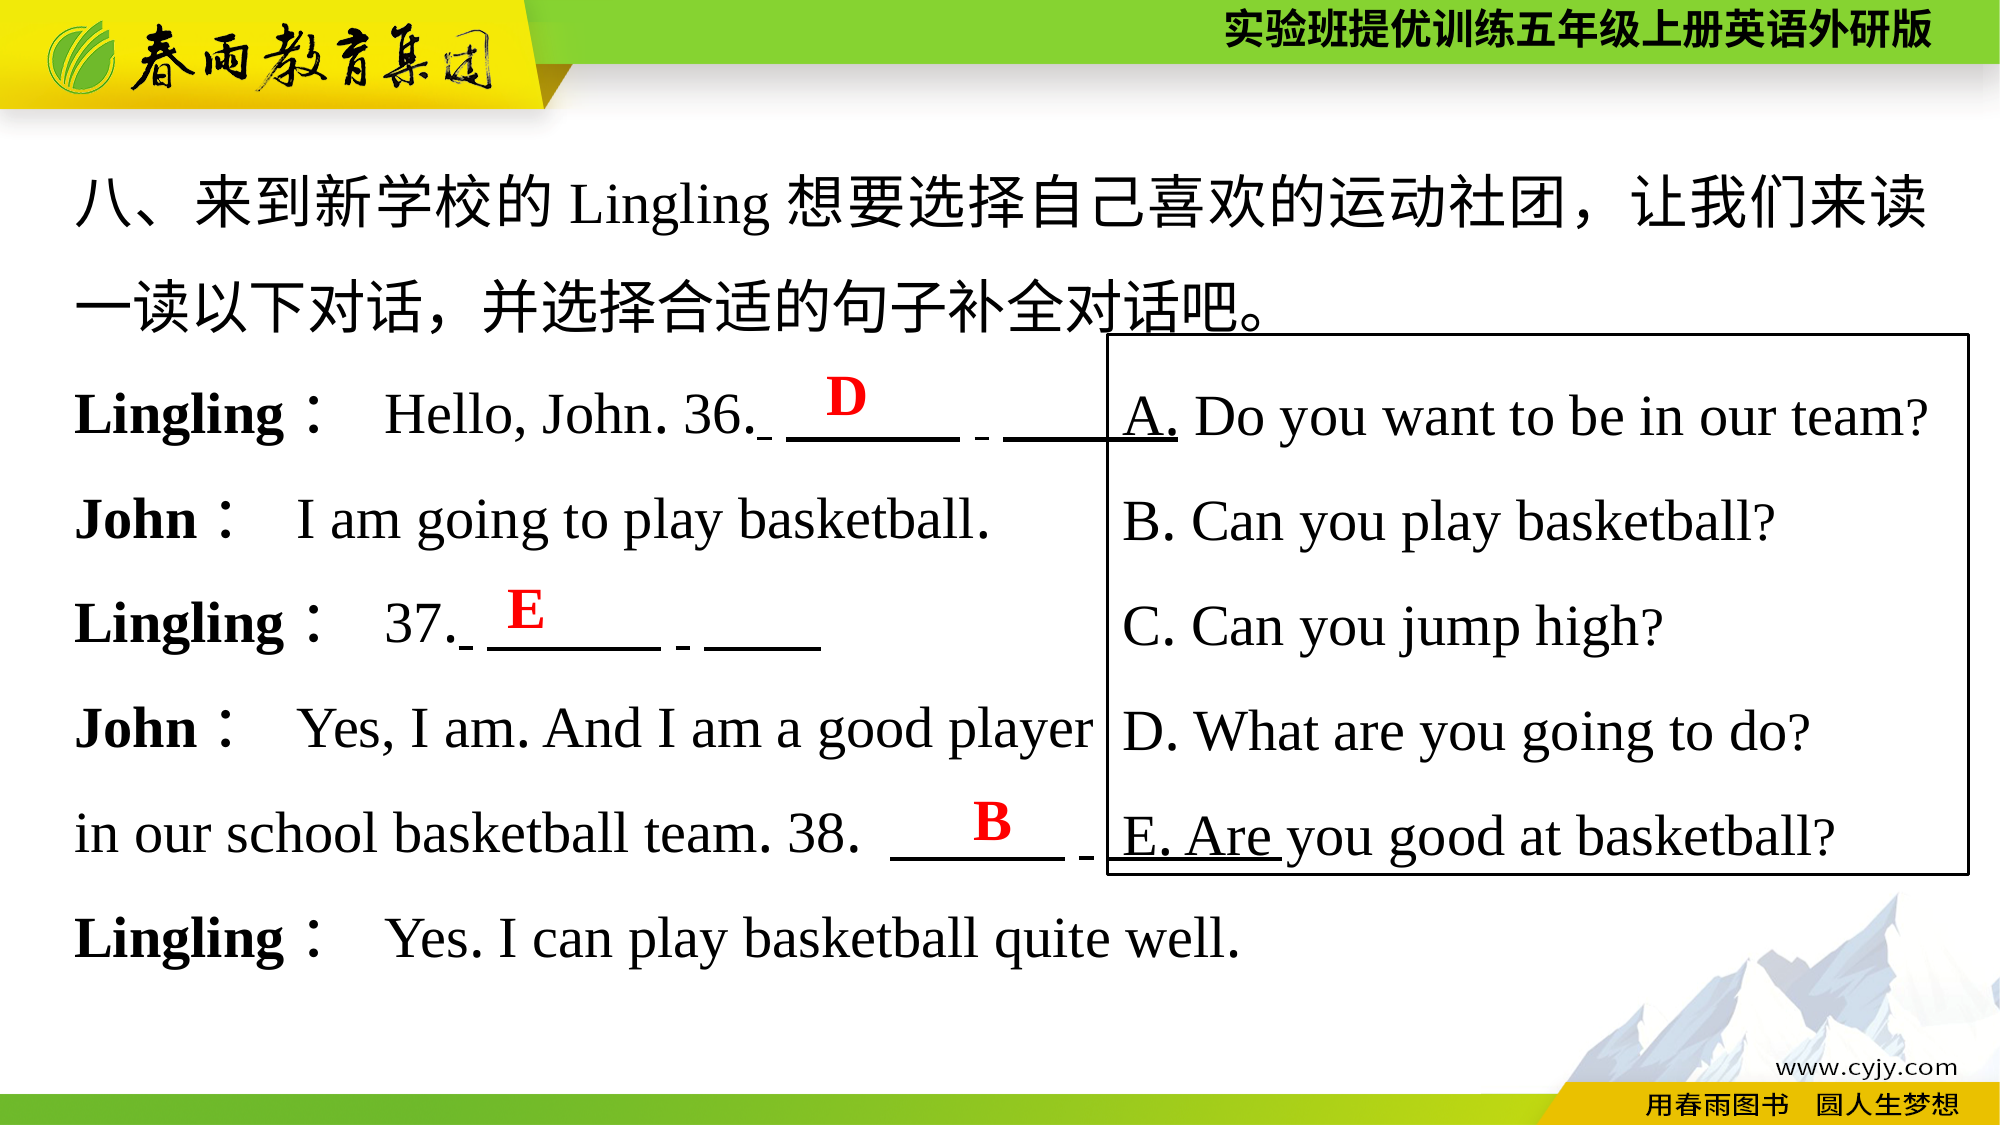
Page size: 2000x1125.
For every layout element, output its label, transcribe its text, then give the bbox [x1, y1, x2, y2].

list 八、来到新学校的Lingling想要选择自己喜欢的运动社团，让我们来读一读以下对话，并选择合适的句子补全对话吧。 Lingling： Hello, John. 36. . John： I am going to play basketball. Lingling： 37. . John： Yes, I am. And I am a good player in our school basketball team. 38. . Lingling： Yes. I can play basketball quite well. [59, 122, 1944, 986]
text_box E [492, 562, 561, 648]
picture [0, 0, 2000, 1125]
text_box A. Do you want to be in our team? B. Can you play basketball? C. Can you jump high? D. What are you going to do? E. Are you good at basketball? [1107, 334, 1969, 875]
text_box B [959, 775, 1028, 860]
text_box D [811, 349, 898, 435]
